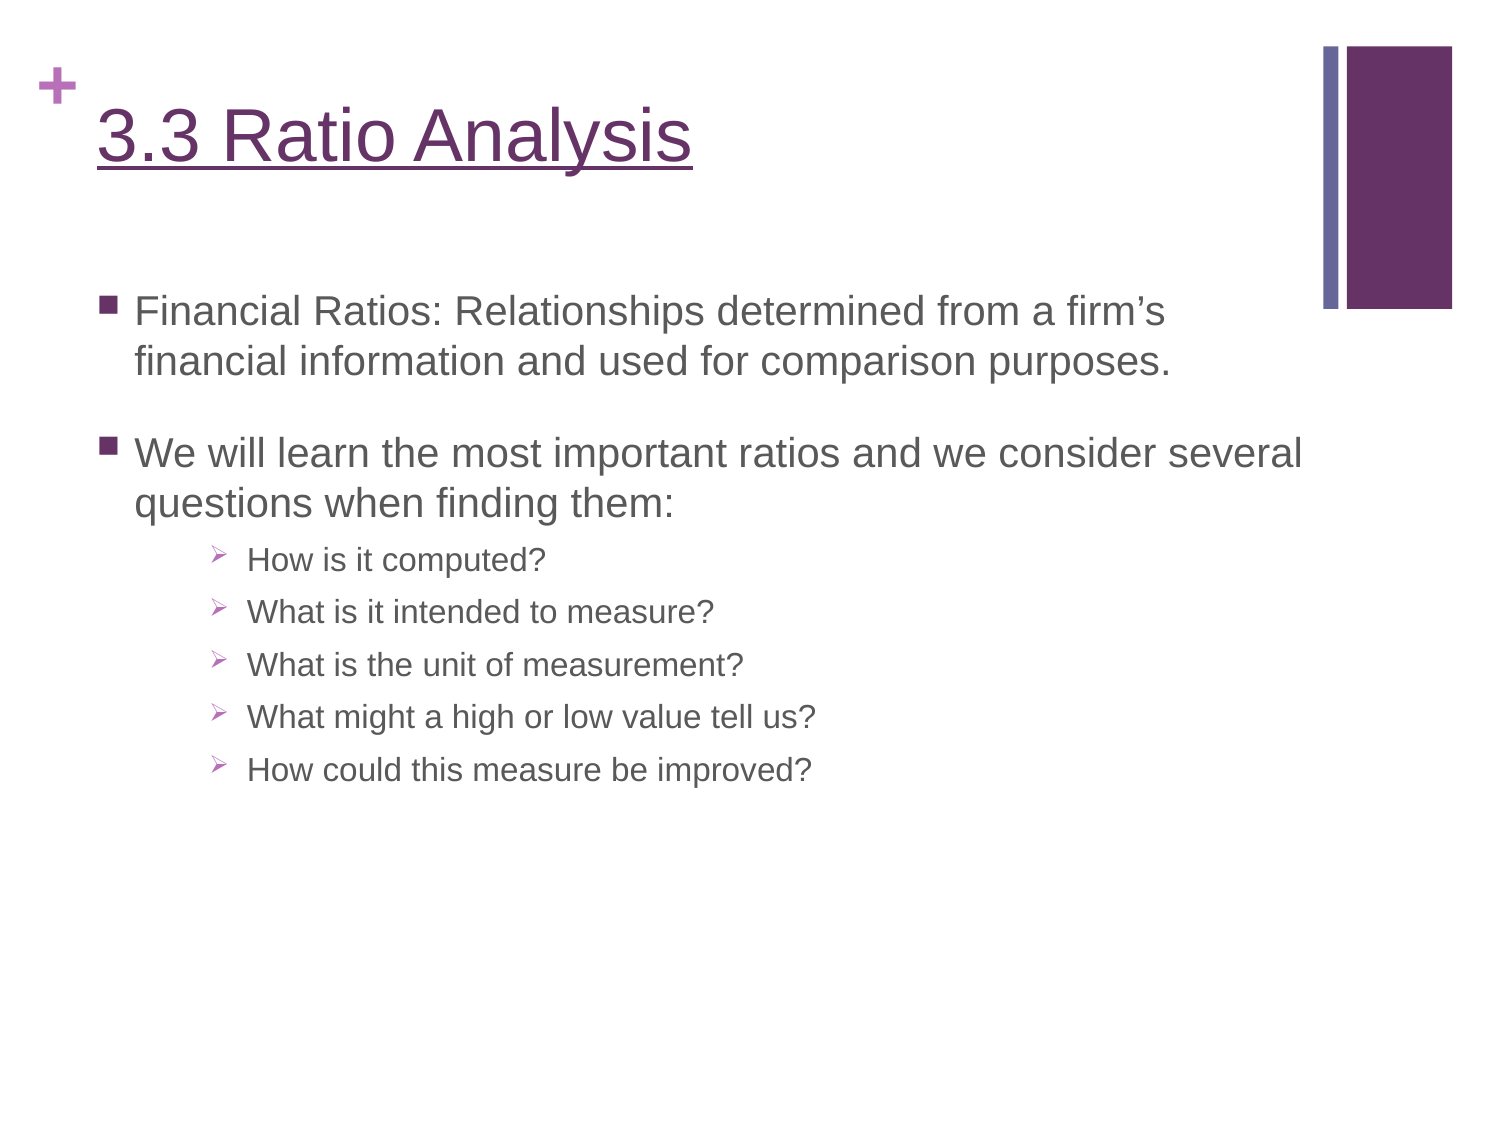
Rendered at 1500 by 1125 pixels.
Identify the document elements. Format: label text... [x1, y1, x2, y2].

list Financial Ratios: Relationships determined from a firm’s financial information and used for comparison purposes. We will learn the most important ratios and we consider several questions when finding them: How is it computed? What is it intended to measure? What is the unit of measurement? What might a high or low value tell us? How could this measure be improved? [81, 276, 1322, 1005]
title 3.3 Ratio Analysis [81, 79, 1322, 192]
